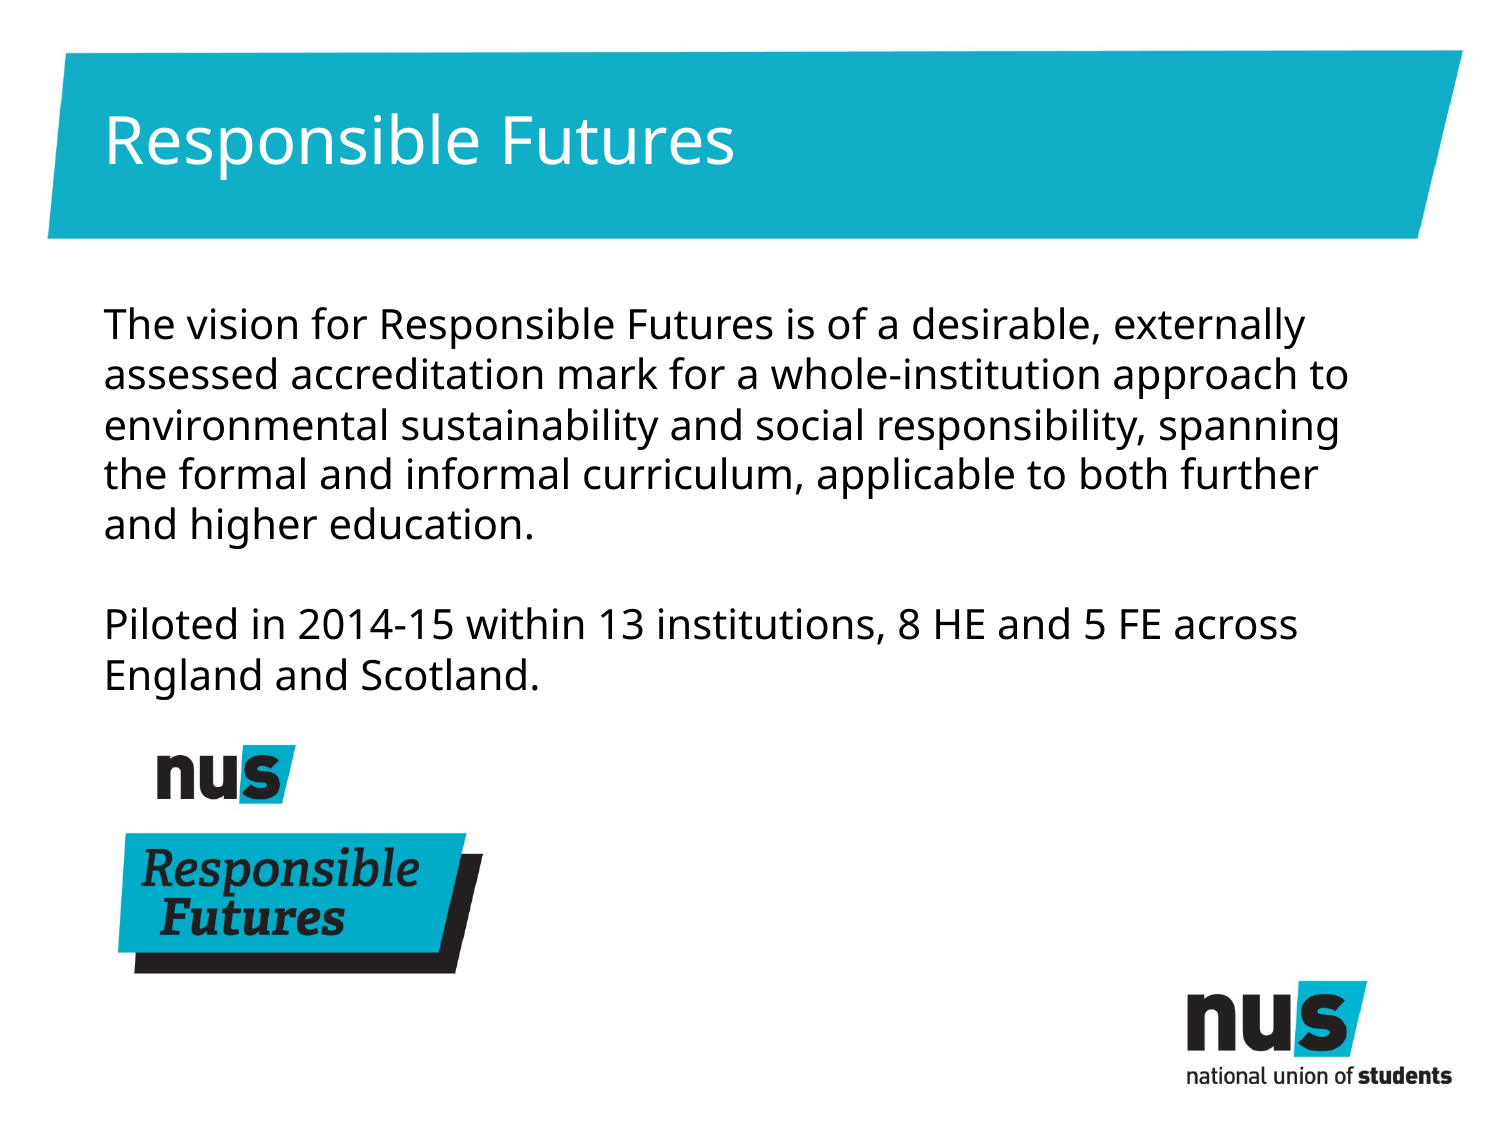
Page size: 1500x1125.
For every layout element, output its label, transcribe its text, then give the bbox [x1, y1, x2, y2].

picture [2, 0, 1500, 1125]
subtitle The vision for Responsible Futures is of a desirable, externally assessed accreditation mark for a whole-institution approach to environmental sustainability and social responsibility, spanning the formal and informal curriculum, applicable to both further and higher education. Piloted in 2014-15 within 13 institutions, 8 HE and 5 FE across England and Scotland. [88, 290, 1400, 716]
title Responsible Futures [88, 90, 1400, 256]
